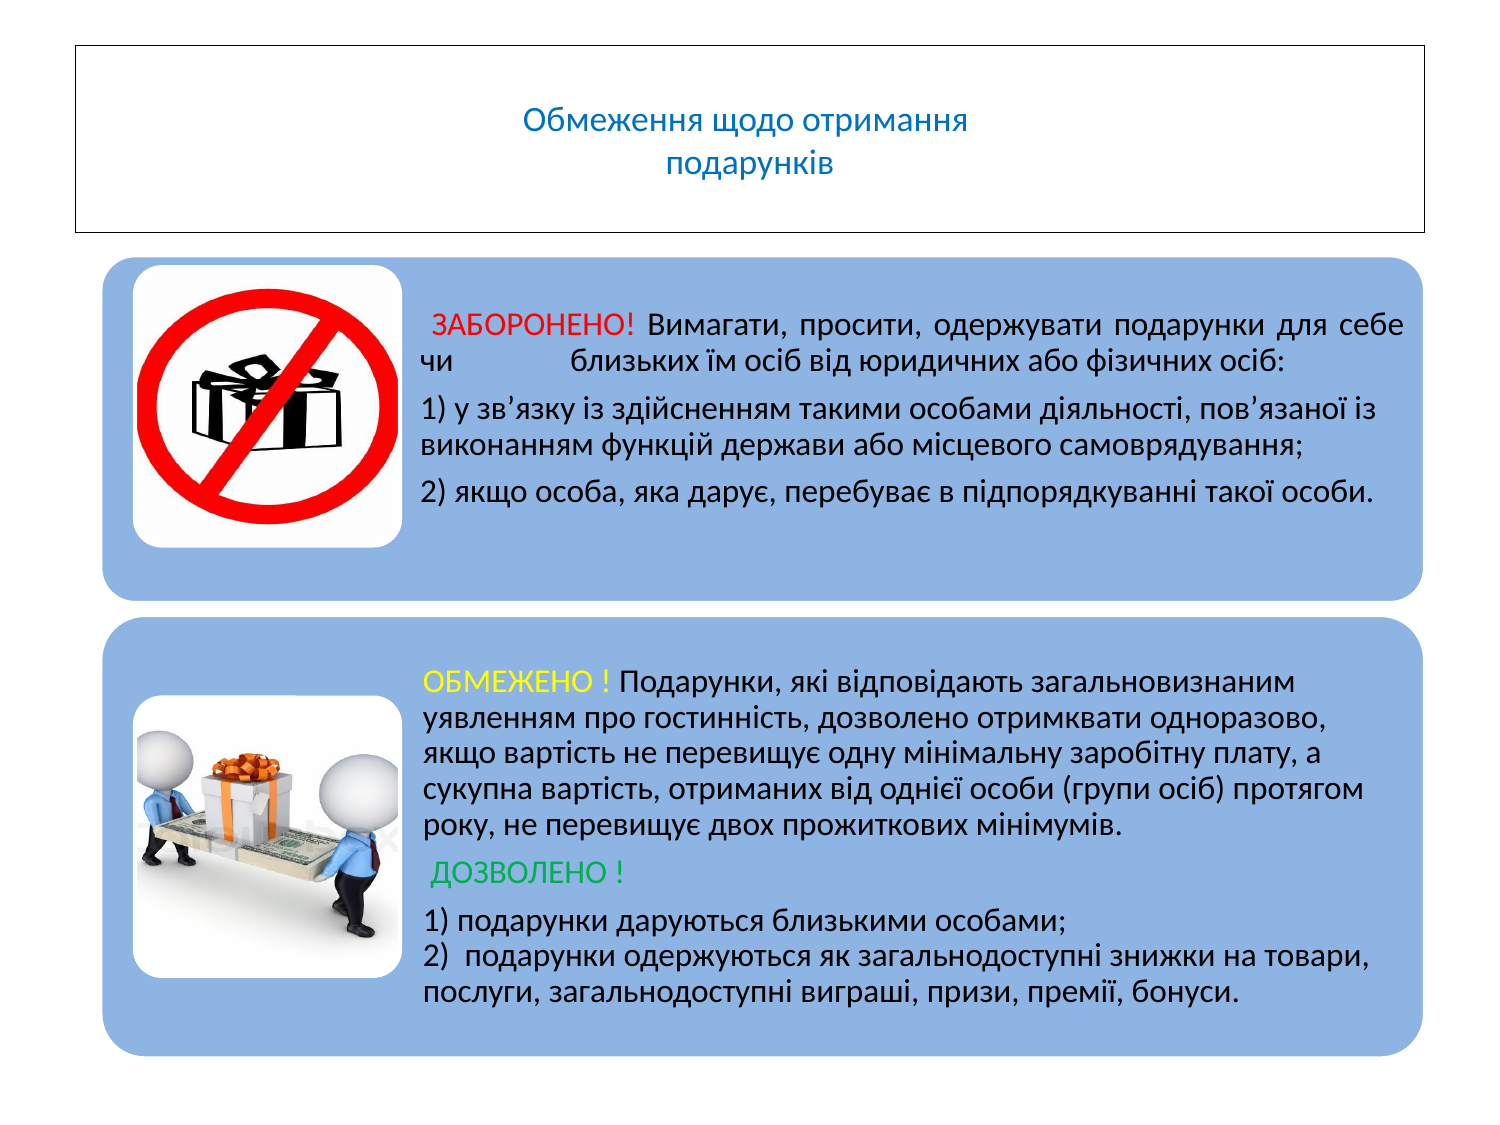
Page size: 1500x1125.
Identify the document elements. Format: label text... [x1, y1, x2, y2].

title Обмеження щодо отримання подарунків [75, 45, 1425, 233]
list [100, 232, 1426, 1059]
